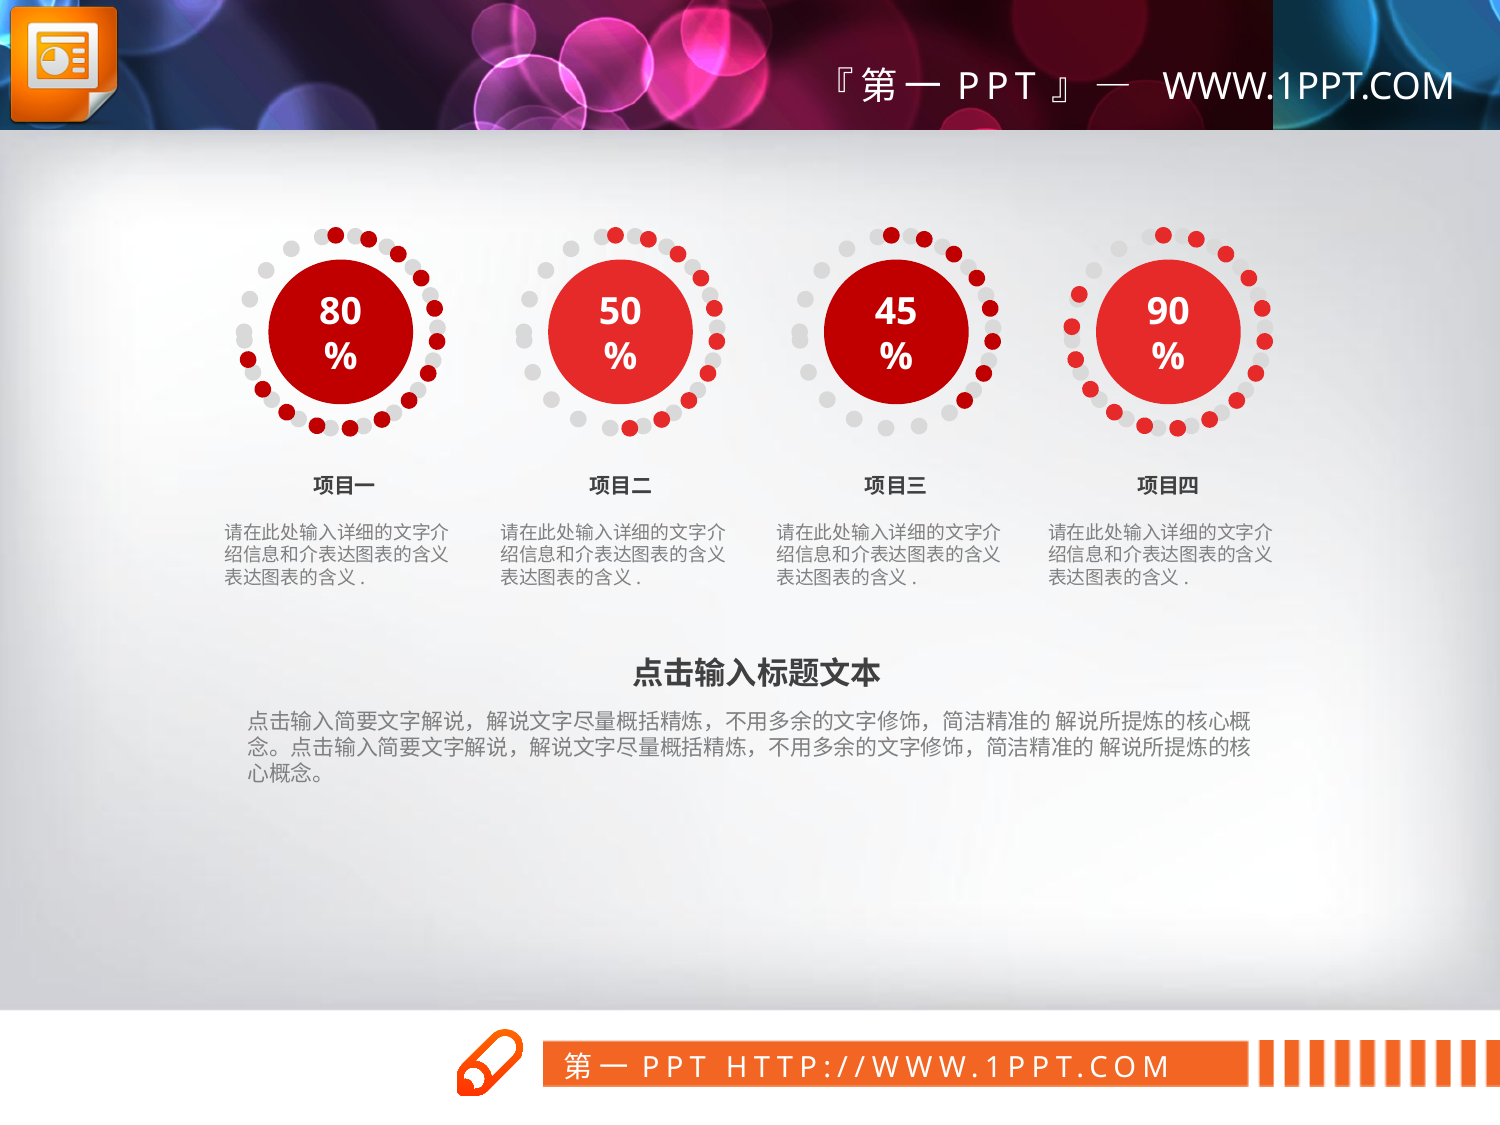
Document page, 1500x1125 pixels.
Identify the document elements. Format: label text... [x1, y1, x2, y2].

text_box 90% [1115, 259, 1168, 330]
text_box [244, 235, 336, 358]
text_box 点击输入简要文字解说，解说文字尽量概括精炼，不用多余的文字修饰，简洁精准的 解说所提炼的核心概念。点击输入简要文字解说，解说文字尽量概括精炼，不用多余的文字修饰，简洁精准的 解说所提炼的核心概念。 [247, 707, 1253, 787]
text_box [523, 235, 616, 429]
picture [0, 0, 1500, 1012]
text_box 项目四 请在此处输入详细的文字介绍信息和介表达图表的含义表达图表的含义. [1033, 465, 1304, 596]
text_box 80% [268, 259, 340, 352]
text_box [609, 235, 718, 429]
picture [543, 1040, 1500, 1087]
text_box 45% [823, 259, 940, 405]
text_box [1071, 235, 1266, 429]
text_box 50% [548, 259, 620, 404]
text_box 点击输入标题文本 [632, 653, 886, 692]
text_box [247, 235, 438, 429]
text_box [891, 235, 994, 409]
text_box 项目三 请在此处输入详细的文字介绍信息和介表达图表的含义表达图表的含义. [761, 465, 1032, 596]
text_box [1096, 235, 1164, 283]
text_box 项目一 请在此处输入详细的文字介绍信息和介表达图表的含义表达图表的含义. [209, 465, 480, 596]
text_box [799, 235, 955, 429]
text_box 项目二 请在此处输入详细的文字介绍信息和介表达图表的含义表达图表的含义. [485, 465, 756, 596]
